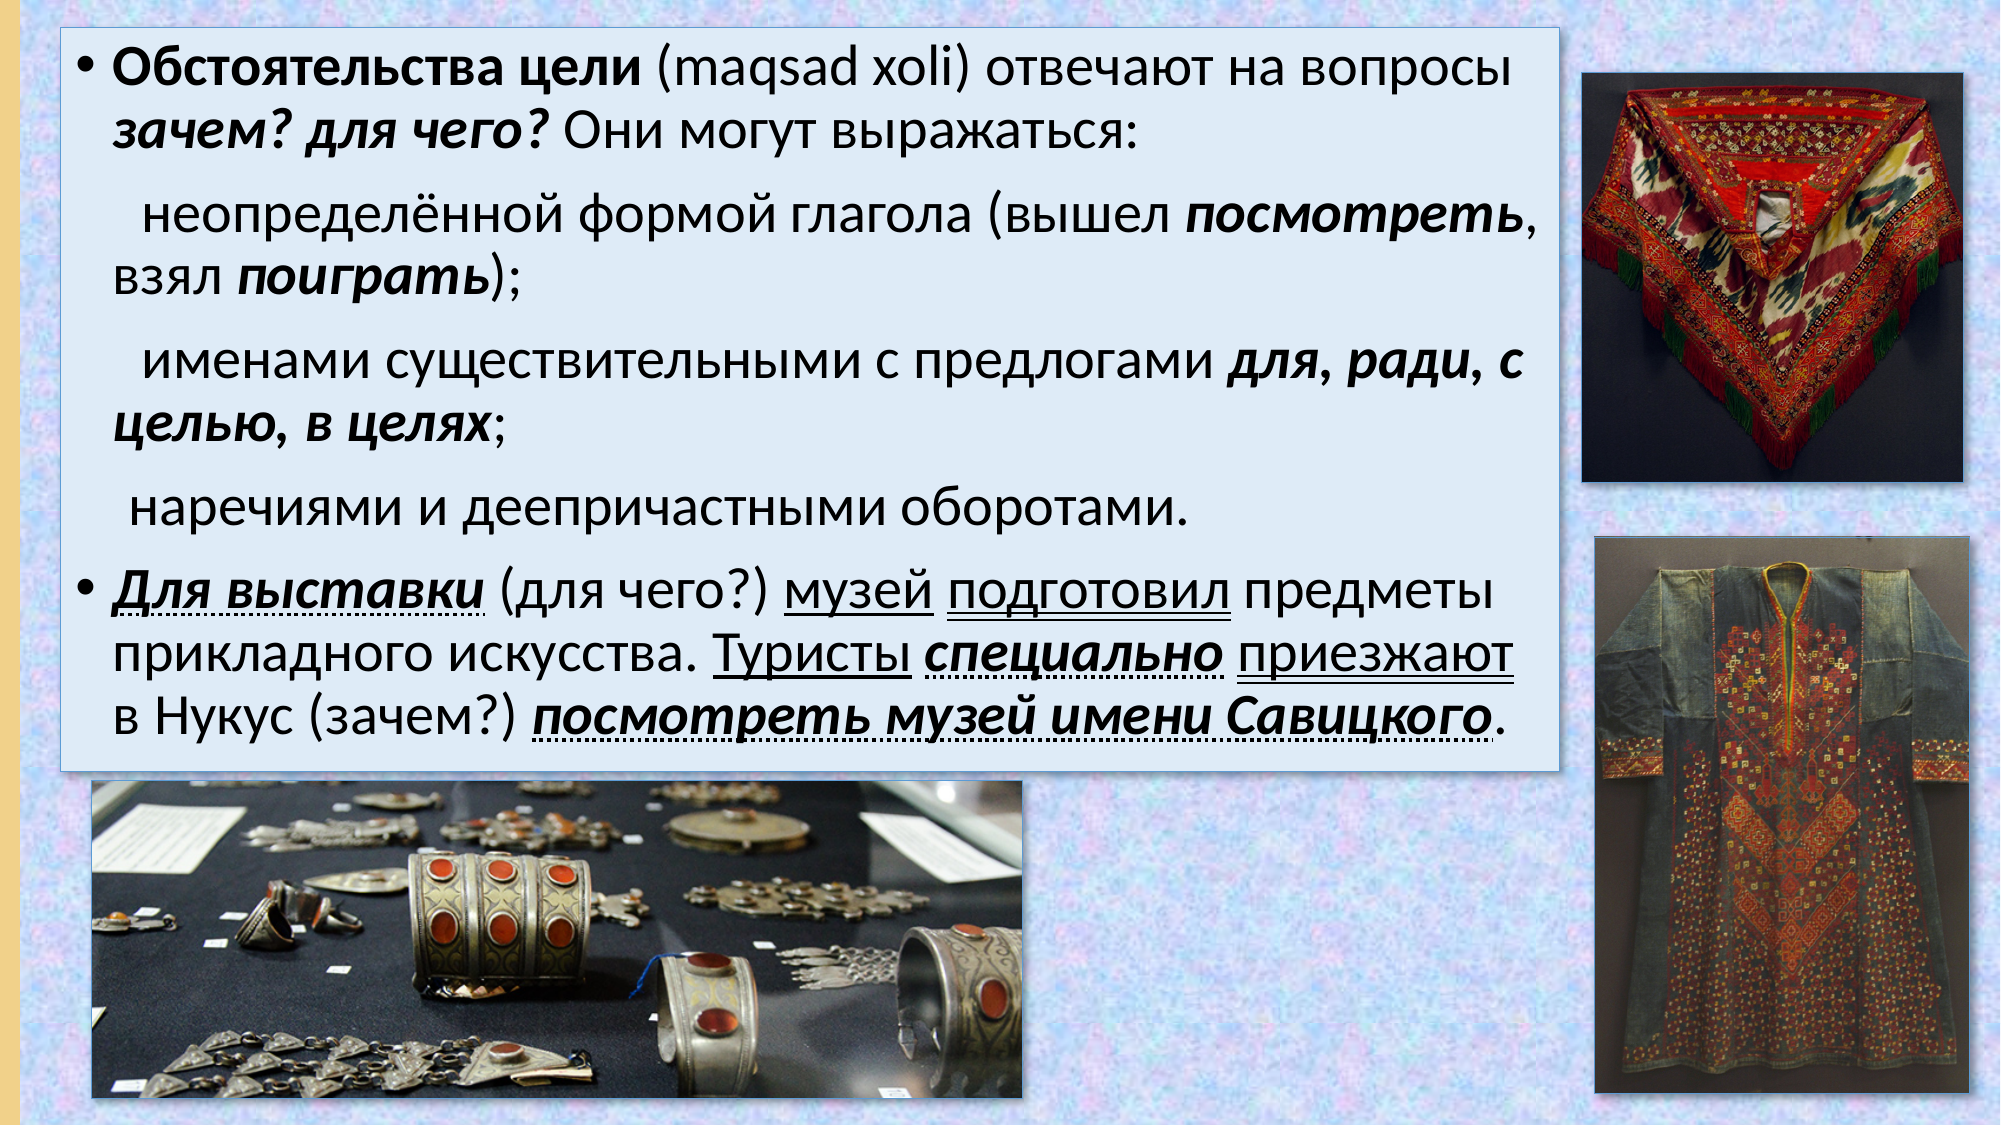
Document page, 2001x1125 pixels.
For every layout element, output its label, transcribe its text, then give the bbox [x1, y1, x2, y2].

picture [20, 0, 2001, 1125]
list Обстоятельства цели (maqsad xoli) отвечают на вопросы зачем? для чего? Они могут выражаться: неопределённой формой глагола (вышел посмотреть, взял поиграть); именами существительными с предлогами для, ради, с целью, в целях; наречиями и деепричастными оборотами. Для выставки (для чего?) музей подготовил предметы прикладного искусства. Туристы специально приезжают в Нукус (зачем?) посмотреть музей имени Савицкого. [60, 27, 1560, 772]
